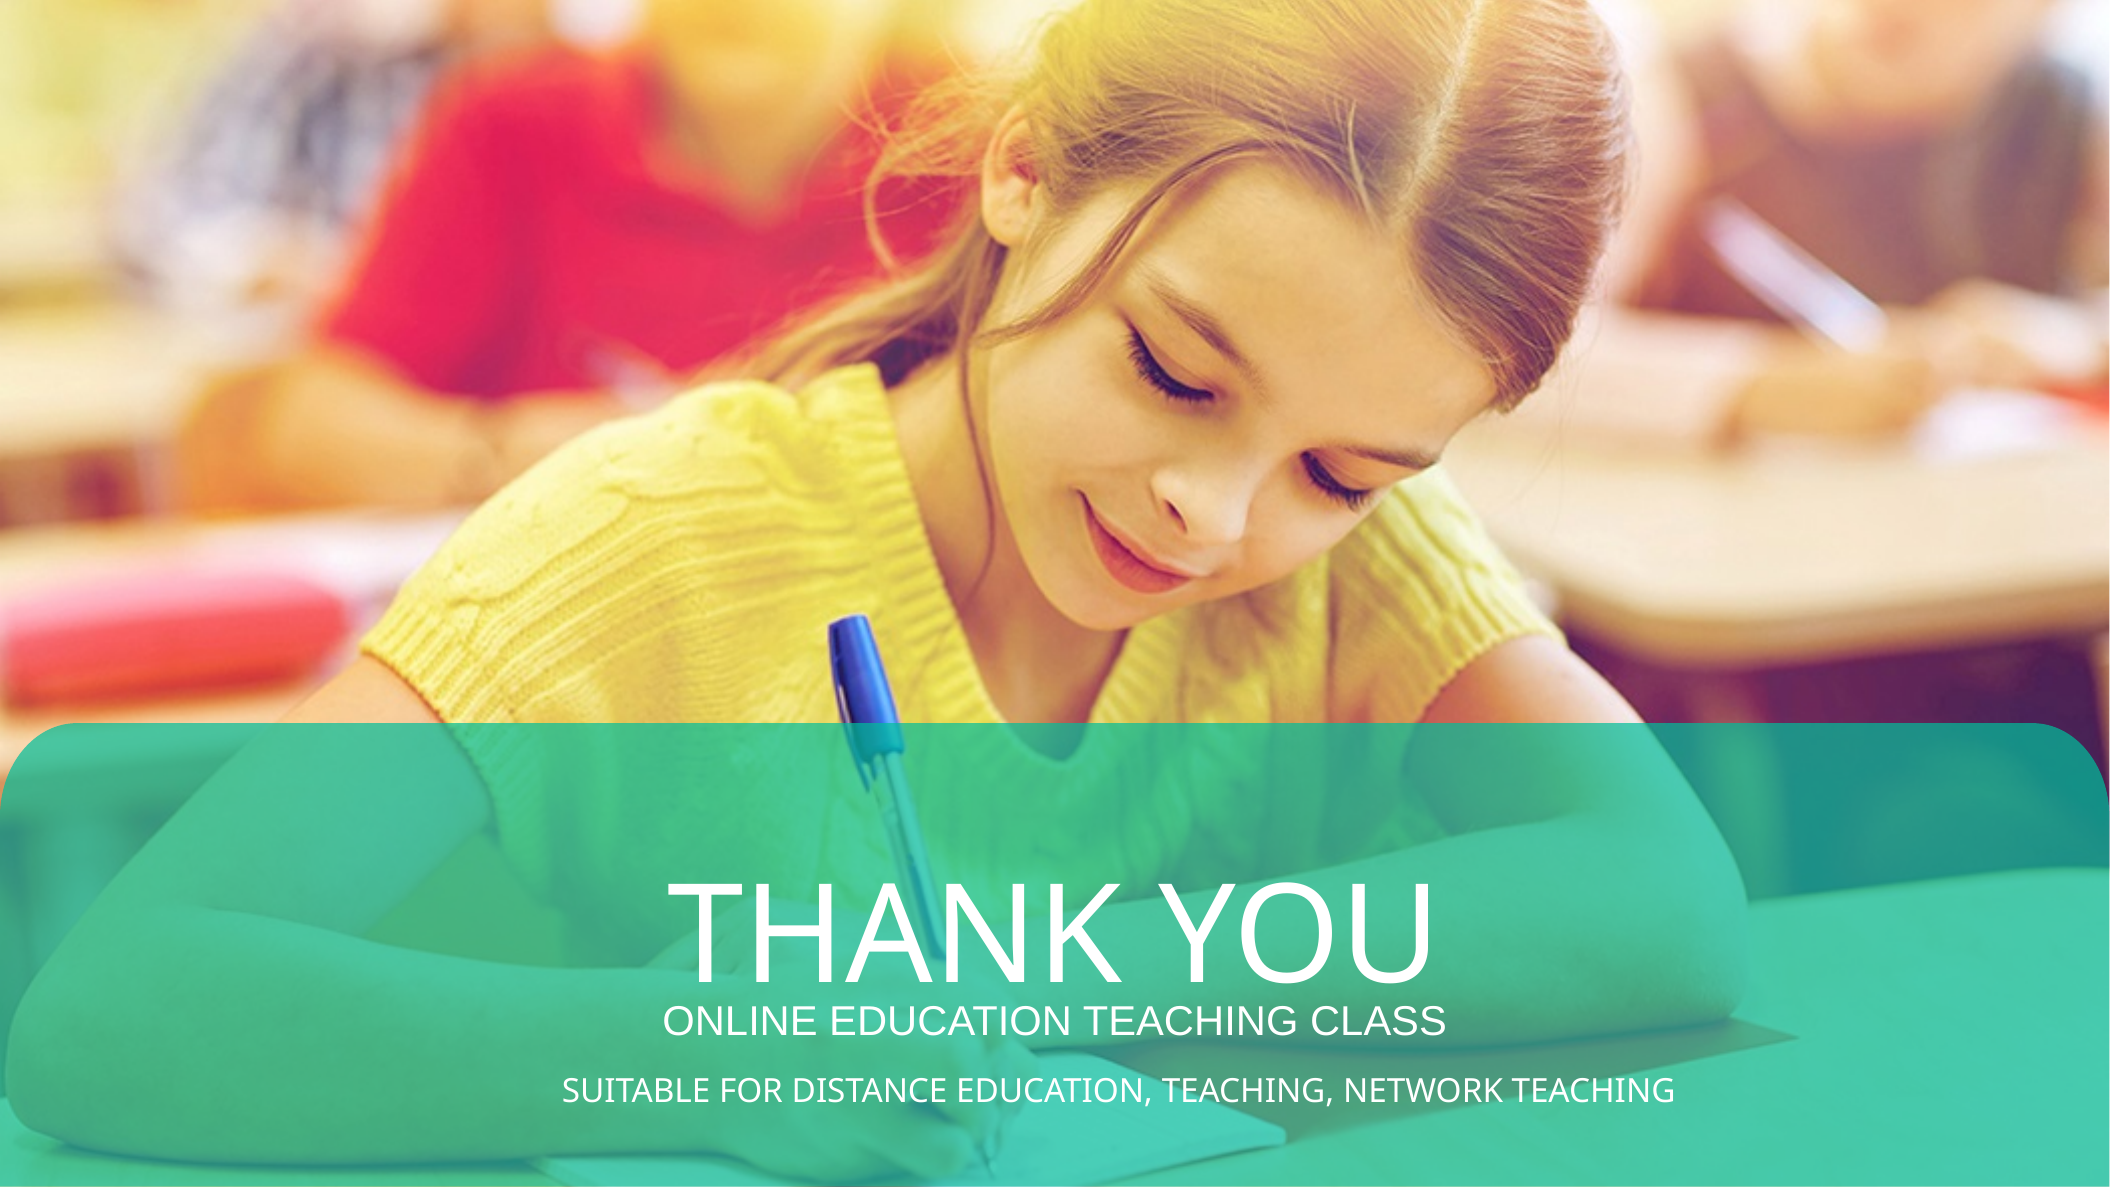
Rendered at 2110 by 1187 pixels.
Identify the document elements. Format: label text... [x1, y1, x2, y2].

text_box ONLINE EDUCATION TEACHING CLASS [620, 1017, 1489, 1051]
text_box thank you [499, 837, 1610, 1017]
text_box [0, 0, 2110, 798]
text_box [0, 722, 2110, 1187]
text_box Suitable for distance education, teaching, network teaching [461, 1061, 1778, 1117]
